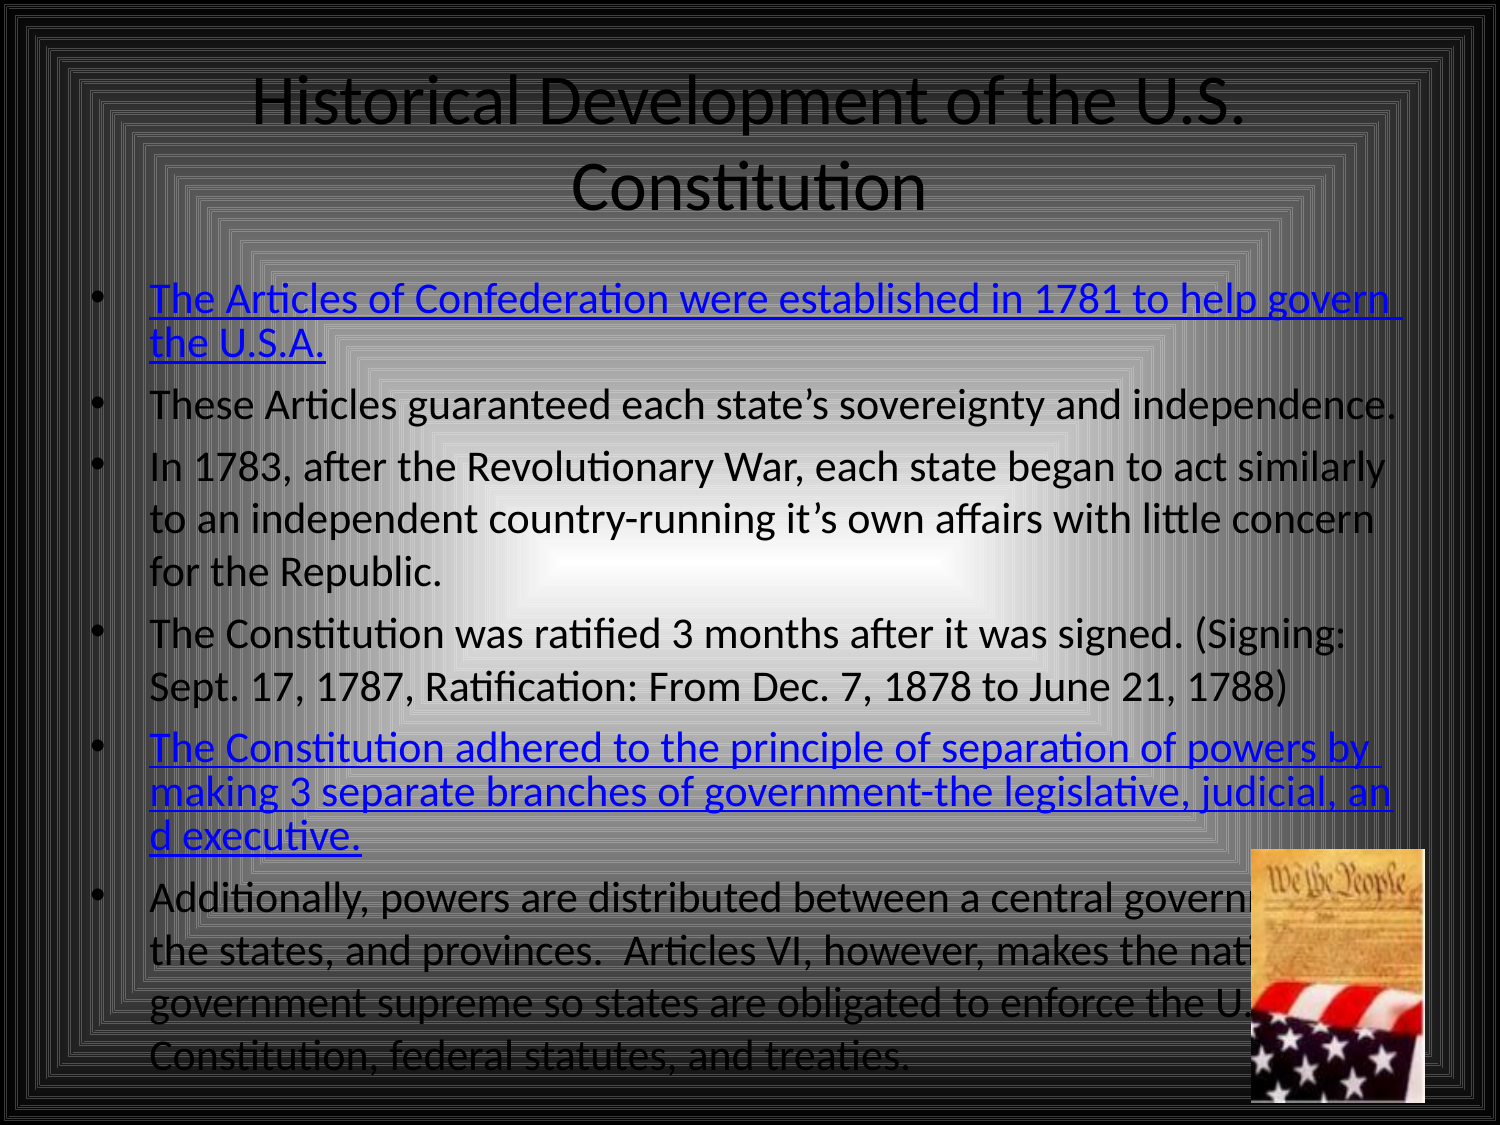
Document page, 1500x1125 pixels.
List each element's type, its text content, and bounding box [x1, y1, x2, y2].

list The Articles of Confederation were established in 1781 to help govern the U.S.A. These Articles guaranteed each state’s sovereignty and independence. In 1783, after the Revolutionary War, each state began to act similarly to an independent country-running it’s own affairs with little concern for the Republic. The Constitution was ratified 3 months after it was signed. (Signing: Sept. 17, 1787, Ratification: From Dec. 7, 1878 to June 21, 1788) The Constitution adhered to the principle of separation of powers by making 3 separate branches of government-the legislative, judicial, and executive. Additionally, powers are distributed between a central government, the states, and provinces. Articles VI, however, makes the national government supreme so states are obligated to enforce the U.S. Constitution, federal statutes, and treaties. [75, 262, 1425, 1005]
picture [1251, 849, 1426, 1103]
title Historical Development of the U.S. Constitution [75, 101, 1425, 233]
text_box [0, 0, 1500, 101]
